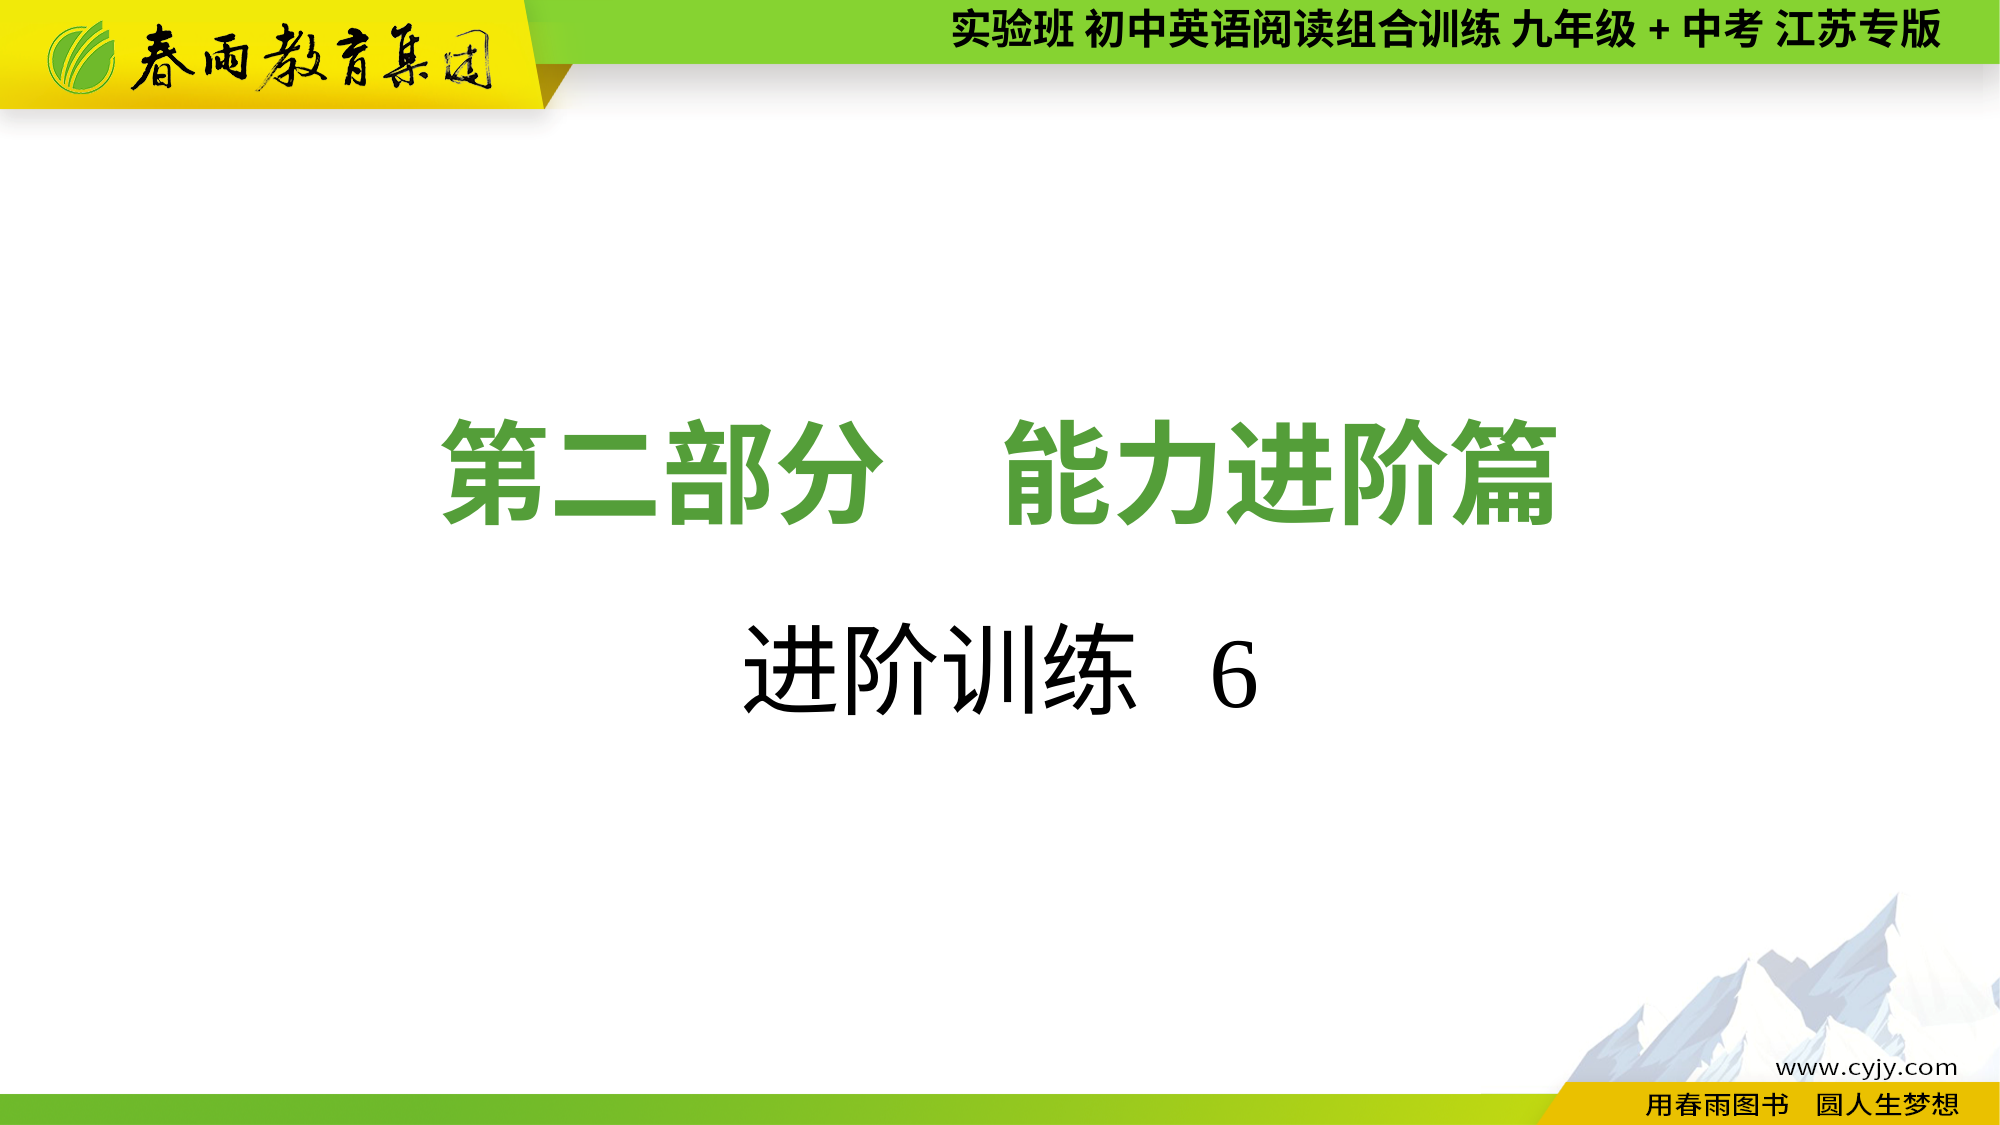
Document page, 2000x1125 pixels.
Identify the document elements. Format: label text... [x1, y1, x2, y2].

text_box 第二部分 能力进阶篇 [54, 327, 1946, 540]
picture [0, 0, 2000, 1125]
text_box 进阶训练 6 [54, 540, 1946, 736]
